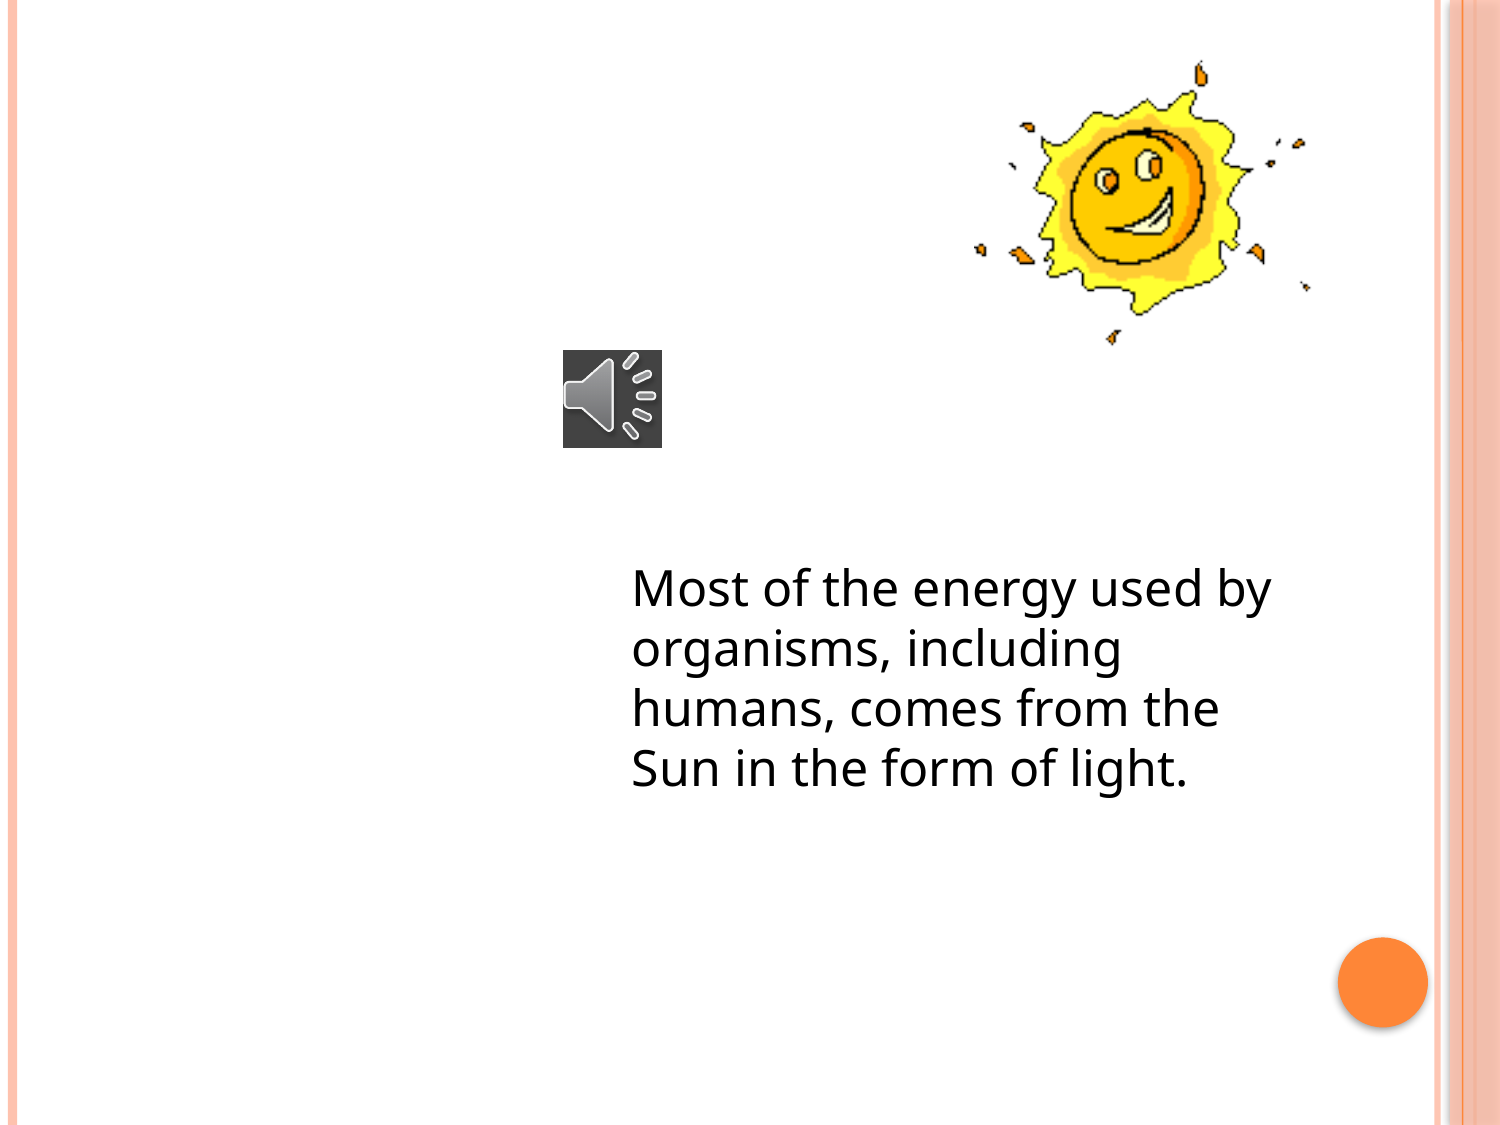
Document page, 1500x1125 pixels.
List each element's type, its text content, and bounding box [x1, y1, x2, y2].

picture [562, 348, 664, 450]
picture [974, 41, 1317, 388]
text_box Most of the energy used by organisms, including humans, comes from the Sun in the form of light. [617, 549, 1306, 804]
